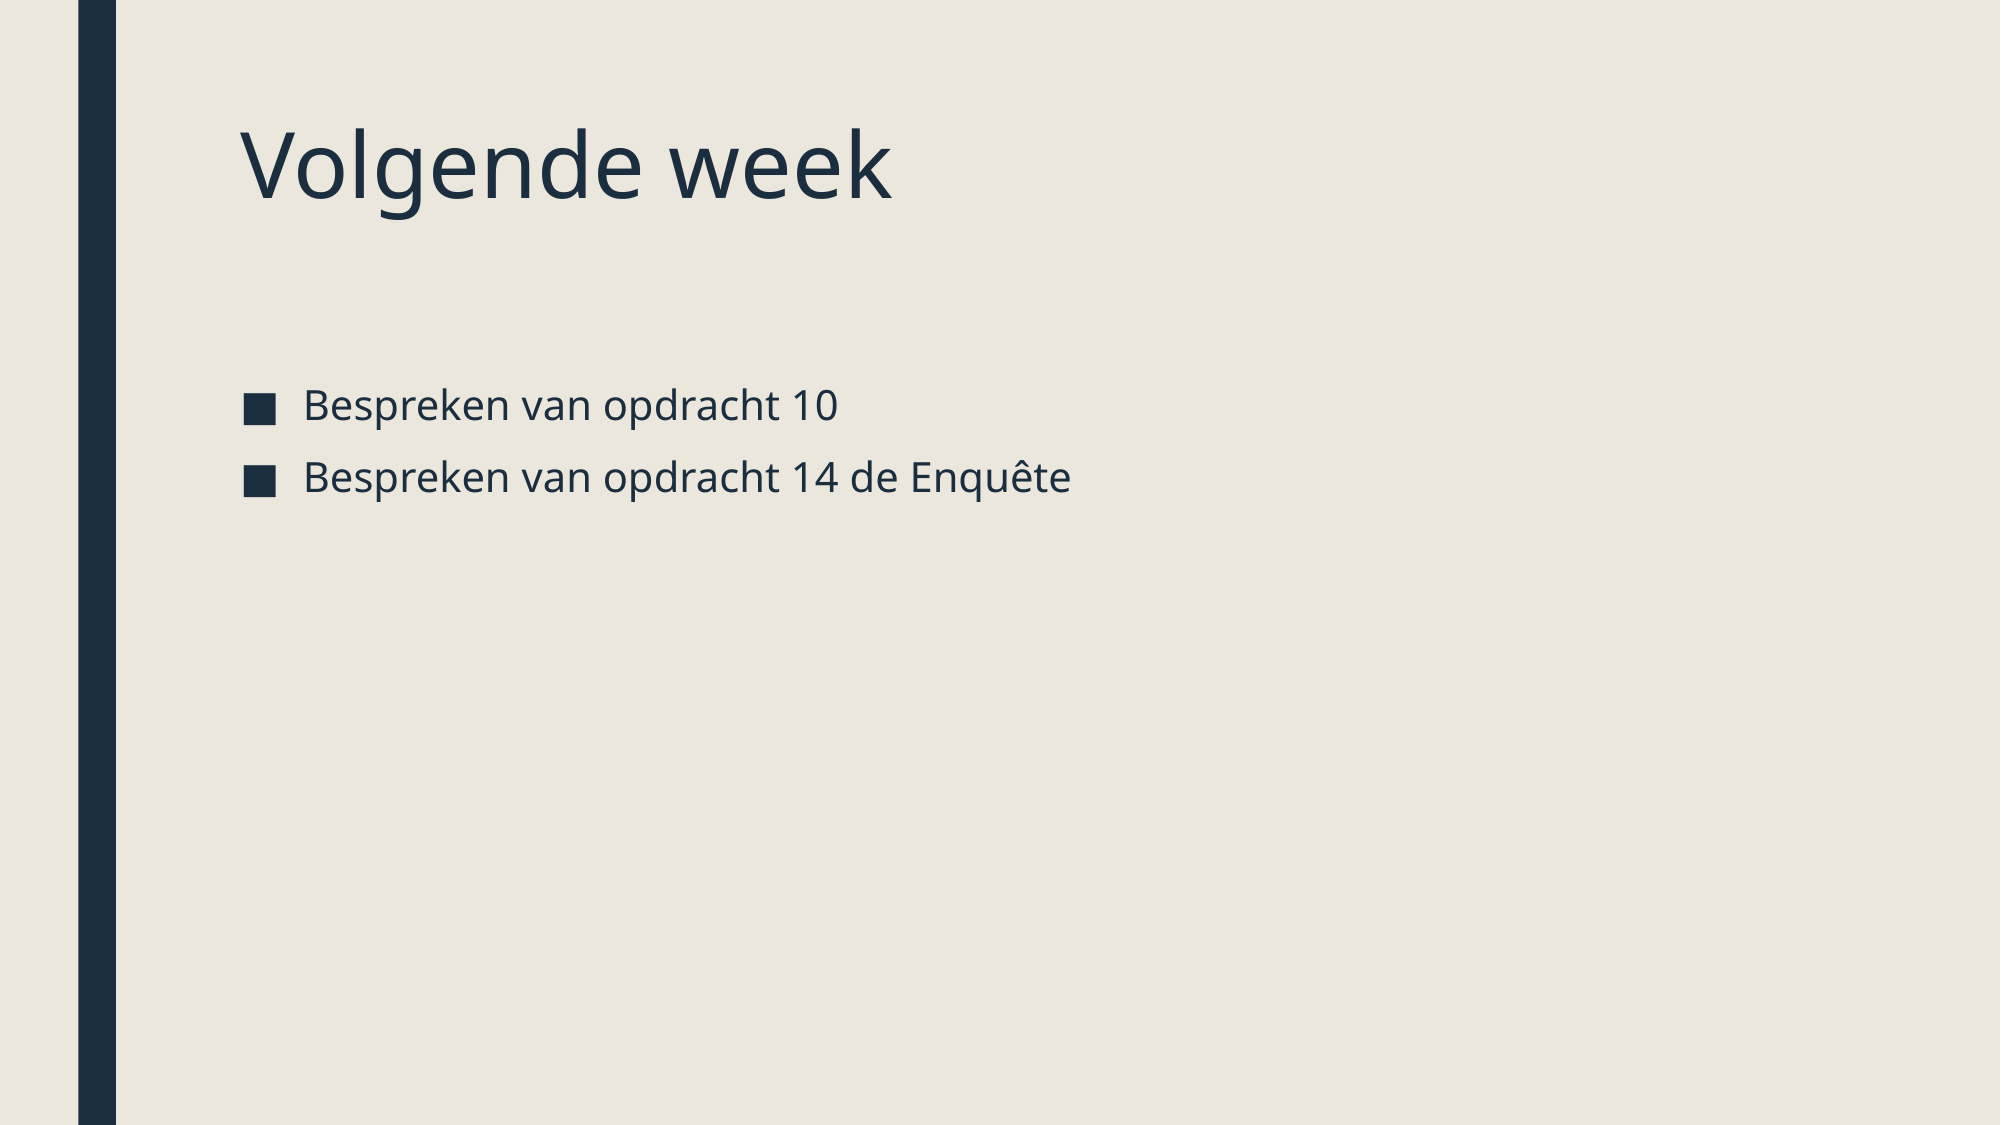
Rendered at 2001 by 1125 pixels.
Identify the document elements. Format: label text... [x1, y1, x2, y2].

title Volgende week [225, 112, 1800, 357]
list Bespreken van opdracht 10 Bespreken van opdracht 14 de Enquête [225, 375, 1800, 963]
